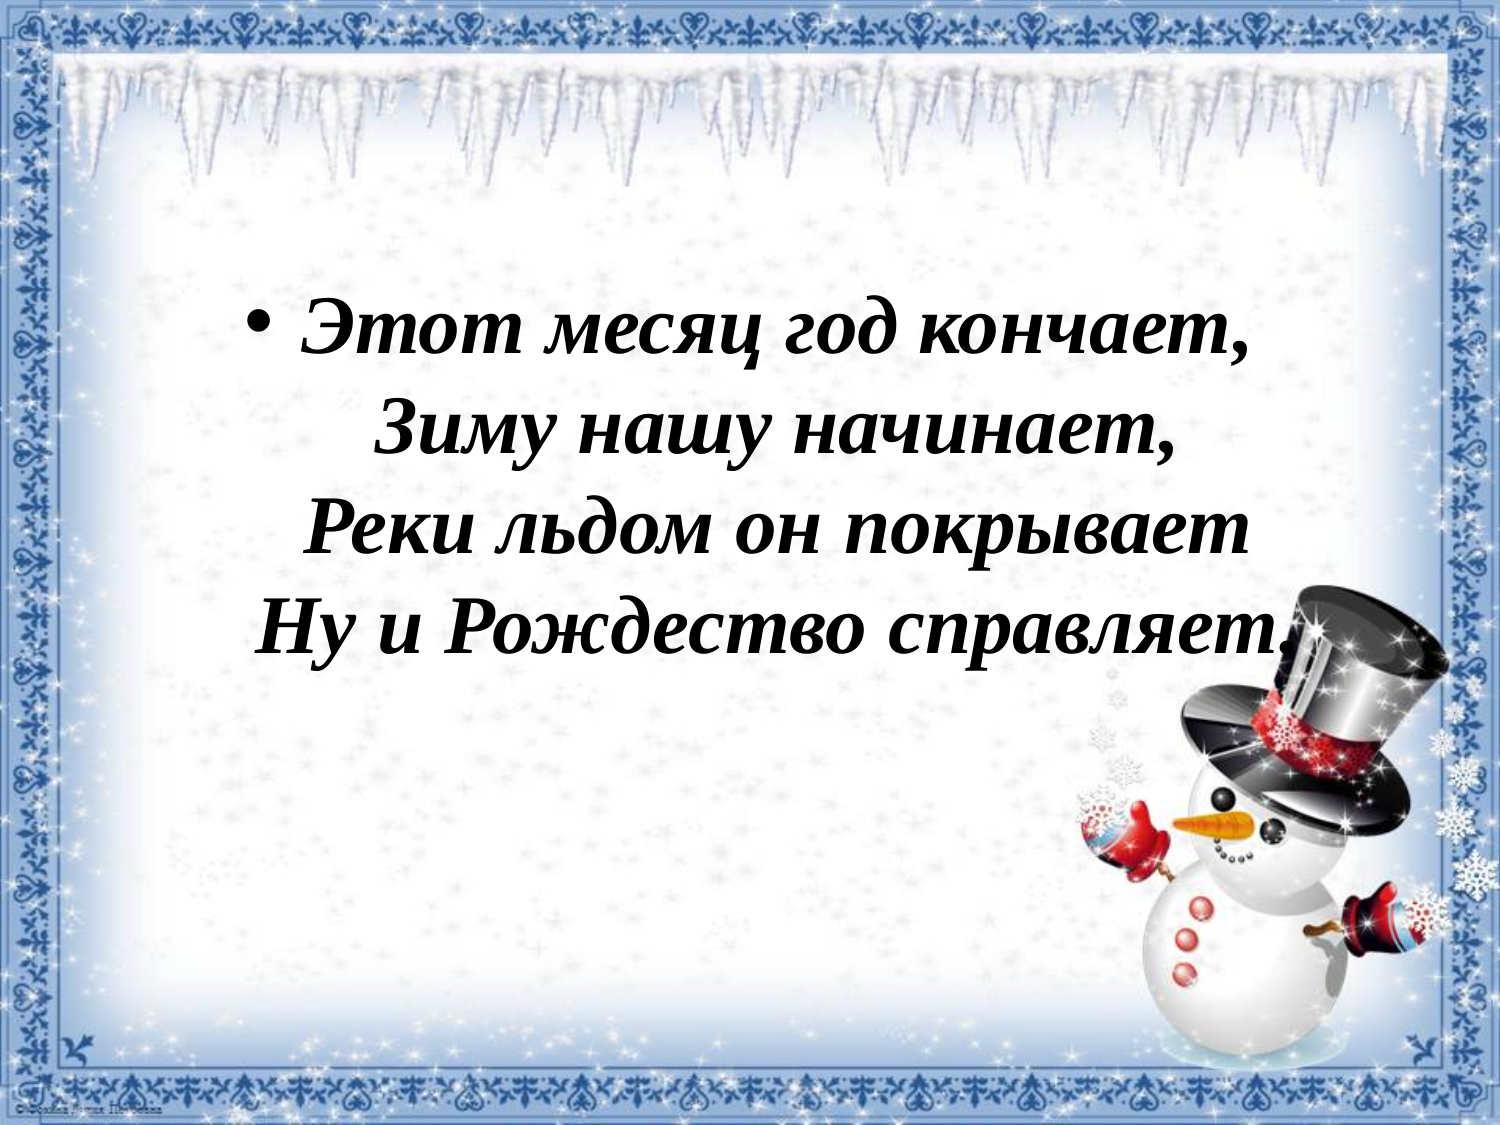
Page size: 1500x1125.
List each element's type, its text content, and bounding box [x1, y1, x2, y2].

list Этот месяц год кончает, Зиму нашу начинает, Реки льдом он покрывает Ну и Рождество справляет. [75, 262, 1425, 1005]
picture [0, 0, 1500, 1125]
